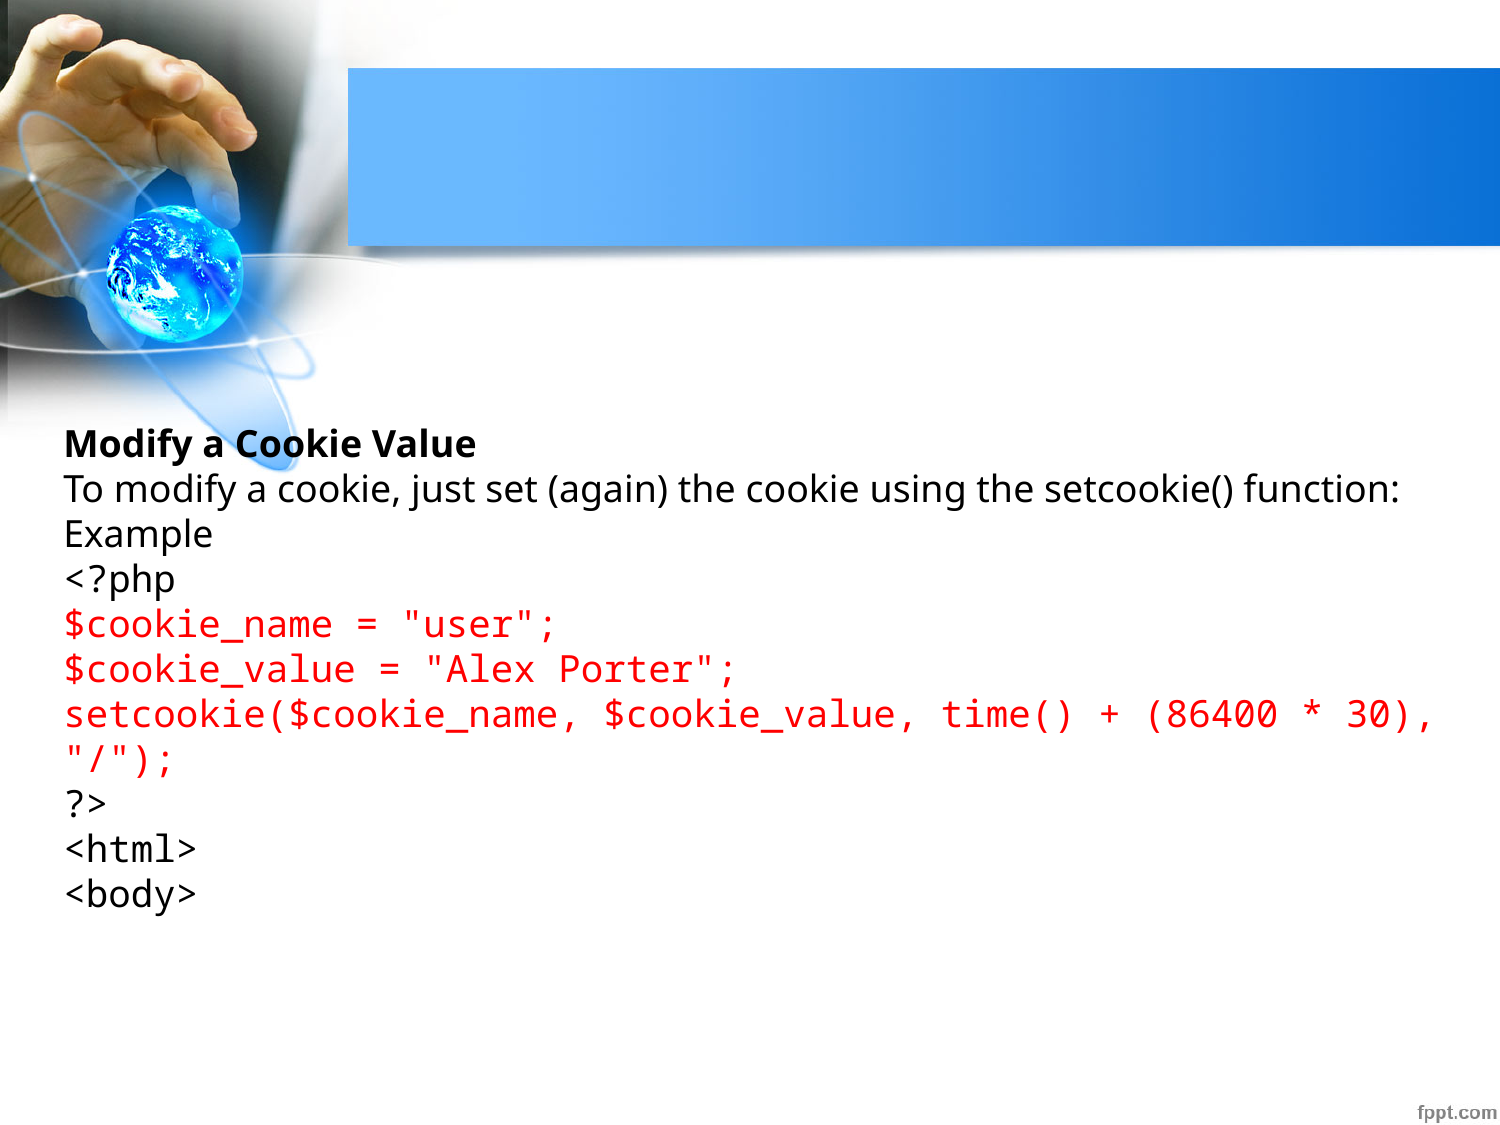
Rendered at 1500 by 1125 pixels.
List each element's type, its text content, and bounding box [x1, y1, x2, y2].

picture [0, 0, 1500, 1125]
text_box Modify a Cookie Value To modify a cookie, just set (again) the cookie using the setcookie() function: Example <?php $cookie_name = "user"; $cookie_value = "Alex Porter"; setcookie($cookie_name, $cookie_value, time() + (86400 * 30), "/"); ?> <html> <body> [48, 412, 1475, 1012]
